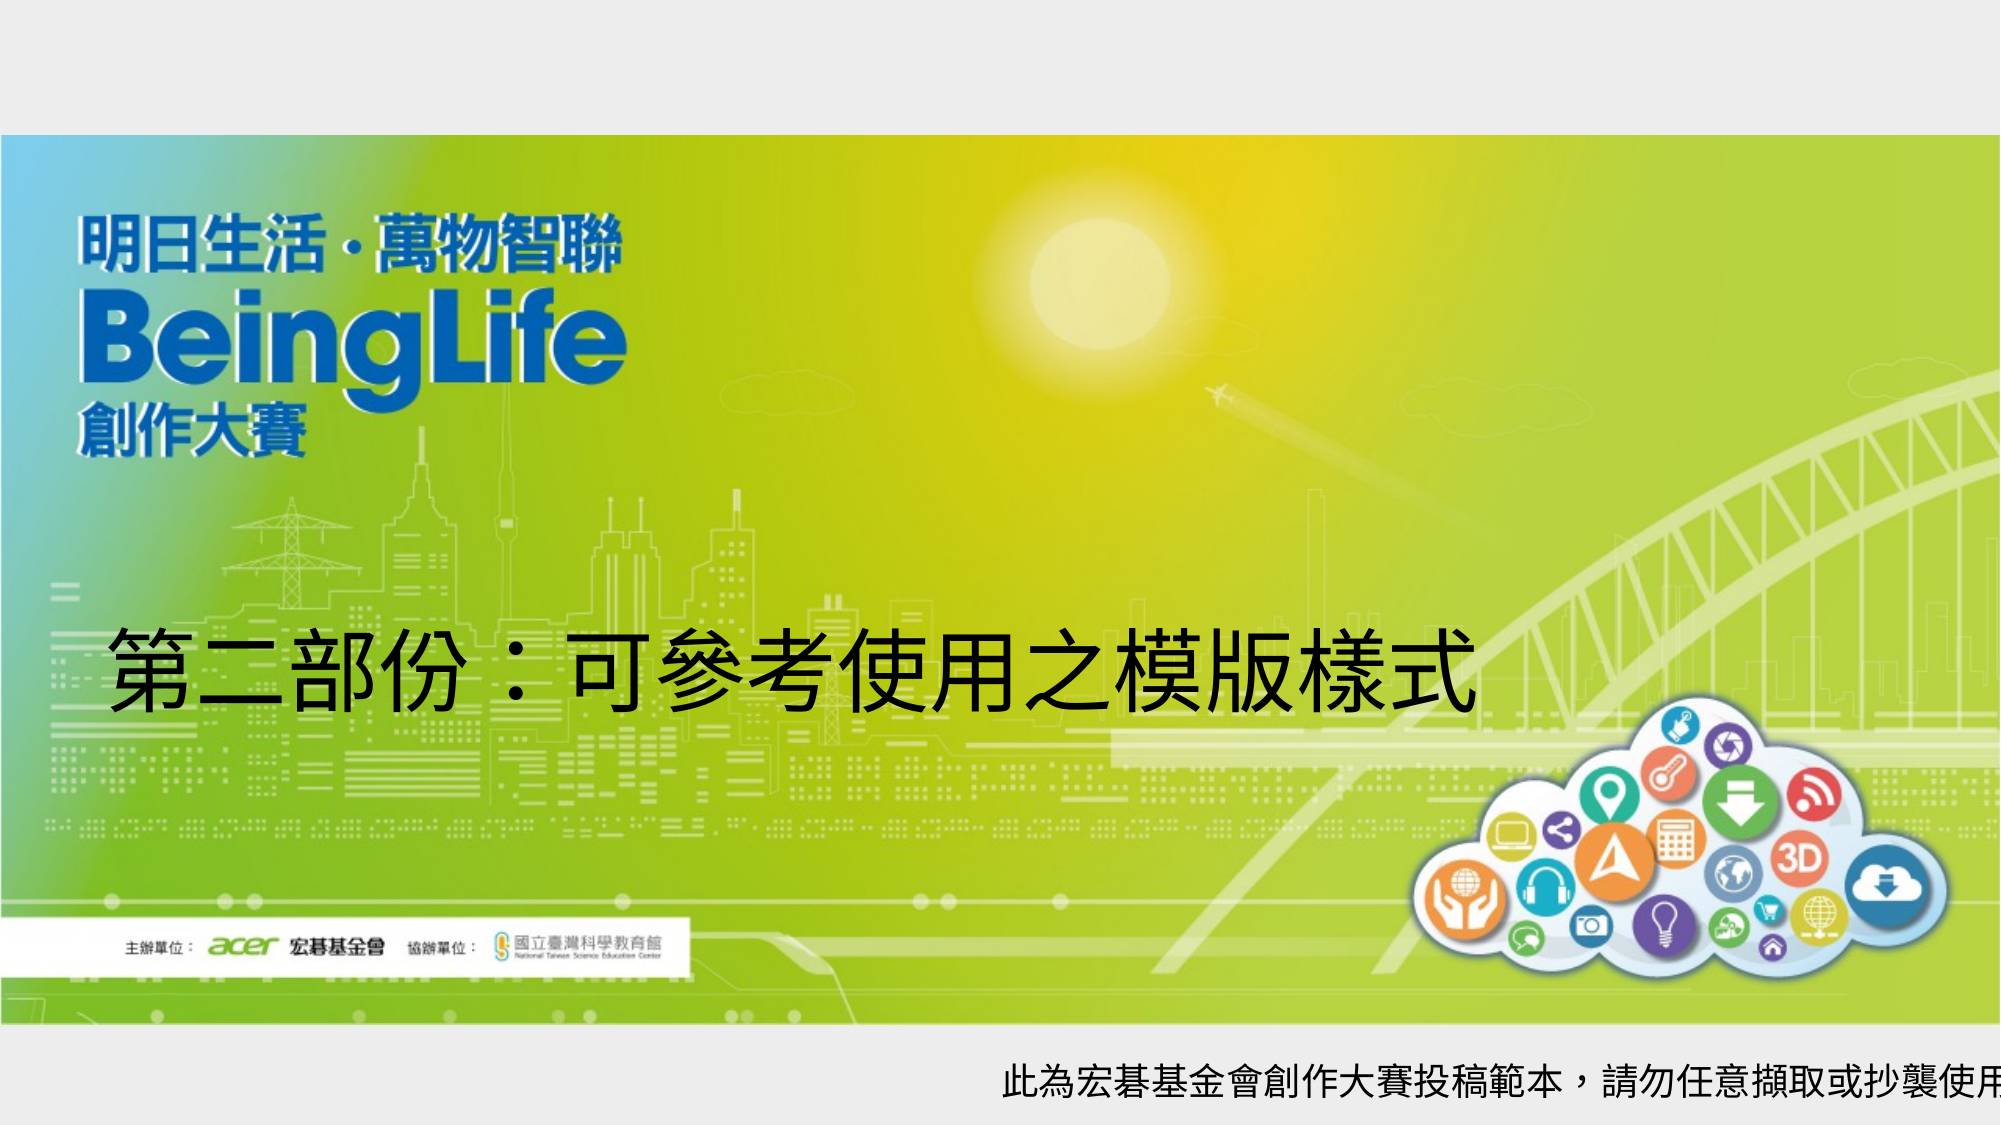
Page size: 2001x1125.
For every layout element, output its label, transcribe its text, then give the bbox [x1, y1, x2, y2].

title 第二部份：可參考使用之模版樣式 [89, 567, 1815, 785]
picture [0, 135, 2001, 1025]
